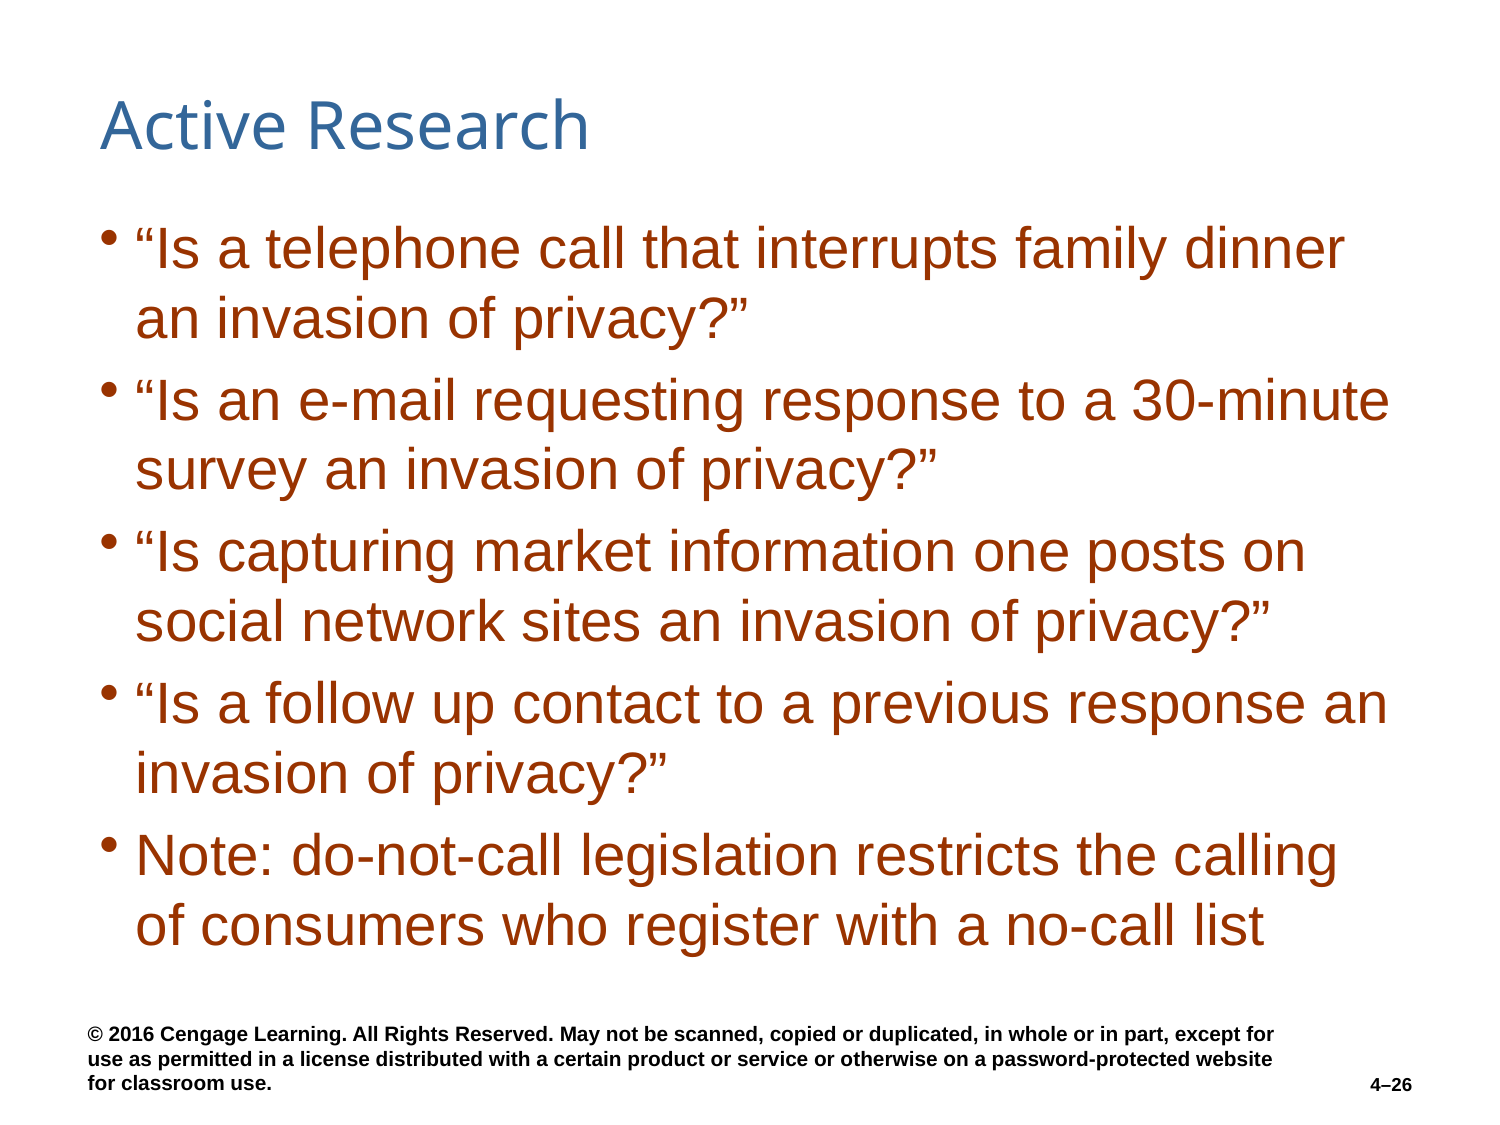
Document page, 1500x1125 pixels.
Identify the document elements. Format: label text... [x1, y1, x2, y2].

title Active Research [85, 75, 1411, 171]
list “Is a telephone call that interrupts family dinner an invasion of privacy?” “Is an e-mail requesting response to a 30-minute survey an invasion of privacy?” “Is capturing market information one posts on social network sites an invasion of privacy?” “Is a follow up contact to a previous response an invasion of privacy?” Note: do-not-call legislation restricts the calling of consumers who register with a no-call list [84, 202, 1414, 1013]
slide_number 4–26 [1050, 1042, 1413, 1103]
footer © 2016 Cengage Learning. All Rights Reserved. May not be scanned, copied or duplicated, in whole or in part, except for use as permitted in a license distributed with a certain product or service or otherwise on a password-protected website for classroom use. [87, 1057, 1050, 1103]
